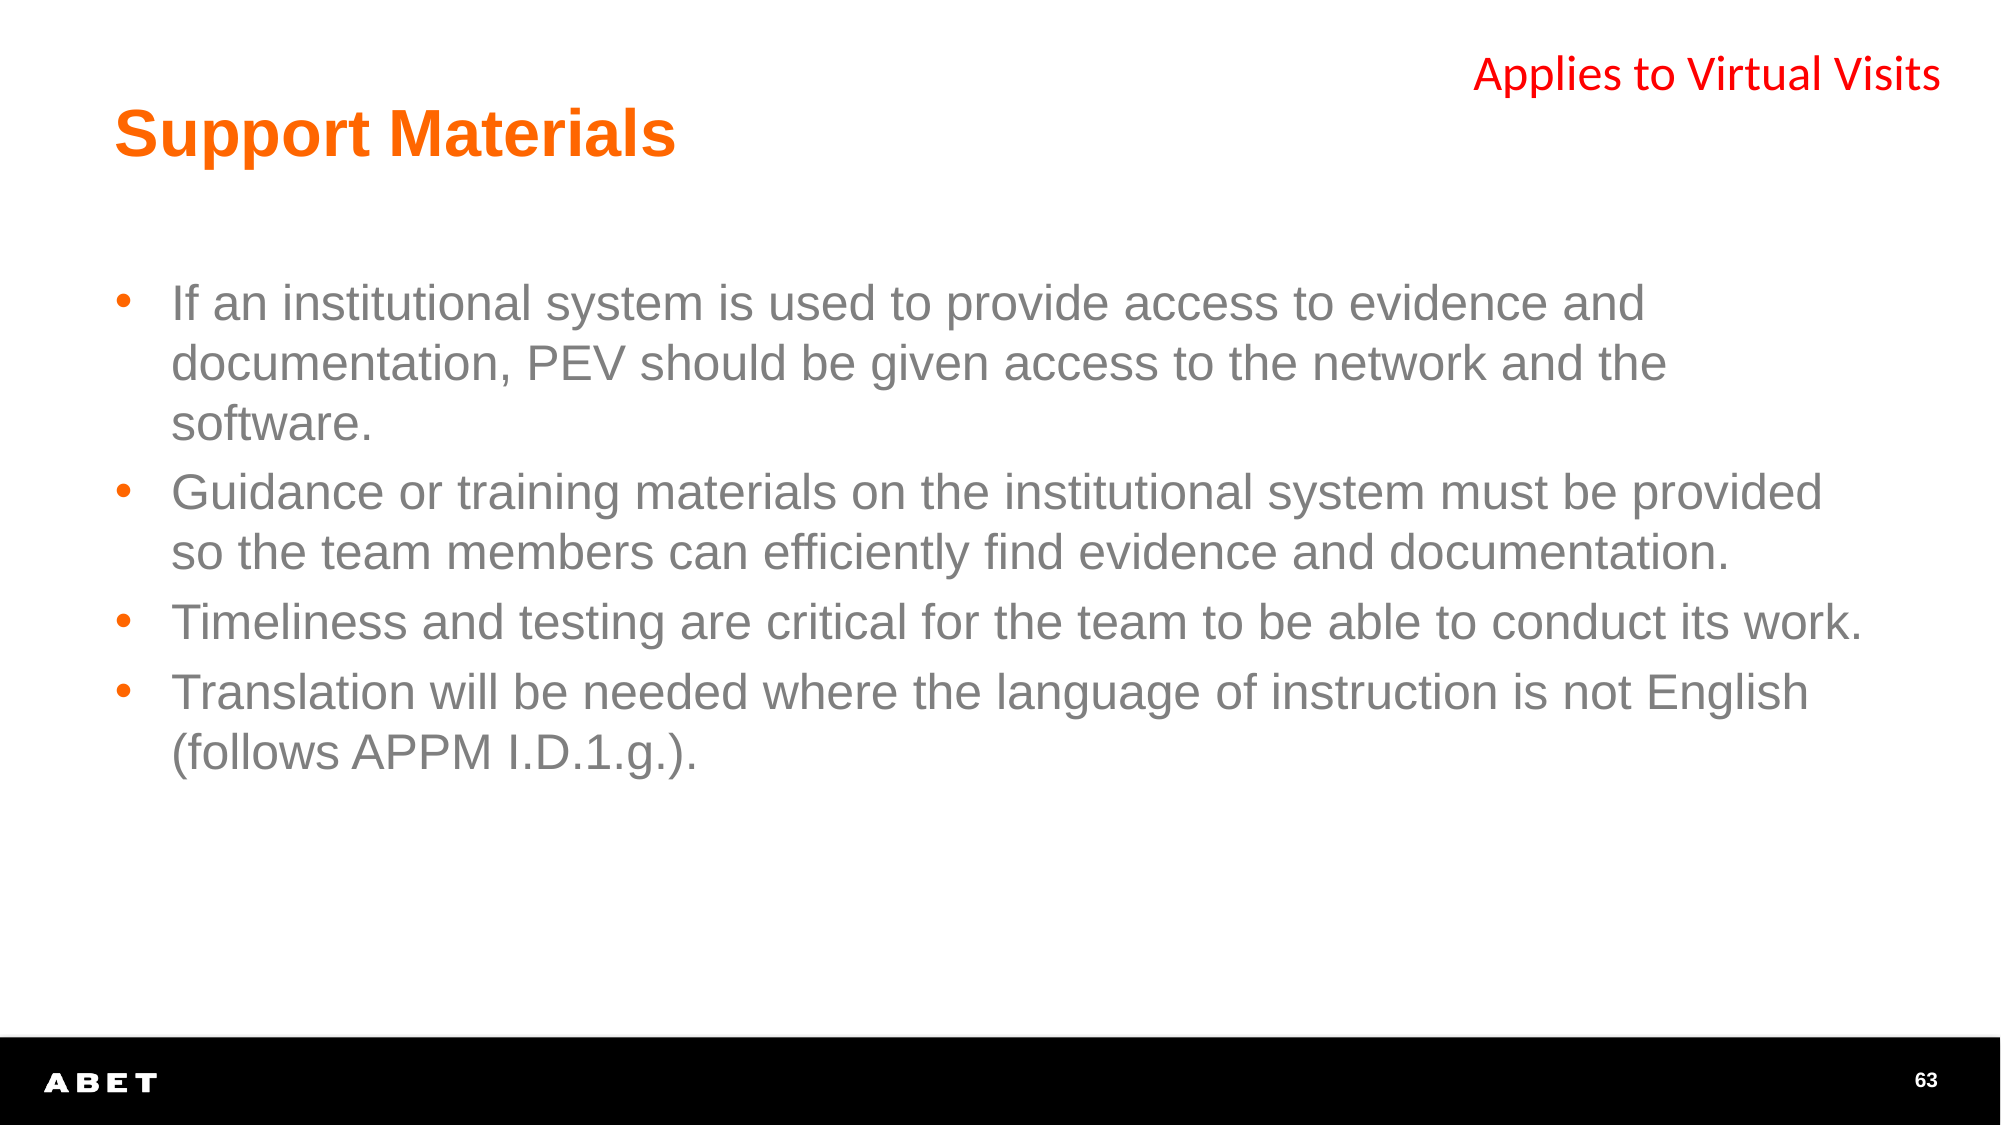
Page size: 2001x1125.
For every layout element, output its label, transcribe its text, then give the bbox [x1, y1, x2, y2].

title Support Materials [99, 82, 1900, 213]
list If an institutional system is used to provide access to evidence and documentation, PEV should be given access to the network and the software. Guidance or training materials on the institutional system must be provided so the team members can efficiently find evidence and documentation. Timeliness and testing are critical for the team to be able to conduct its work. Translation will be needed where the language of instruction is not English (follows APPM I.D.1.g.). [99, 262, 1900, 975]
text_box Applies to Virtual Visits [1458, 32, 1957, 108]
picture [16, 1052, 184, 1113]
